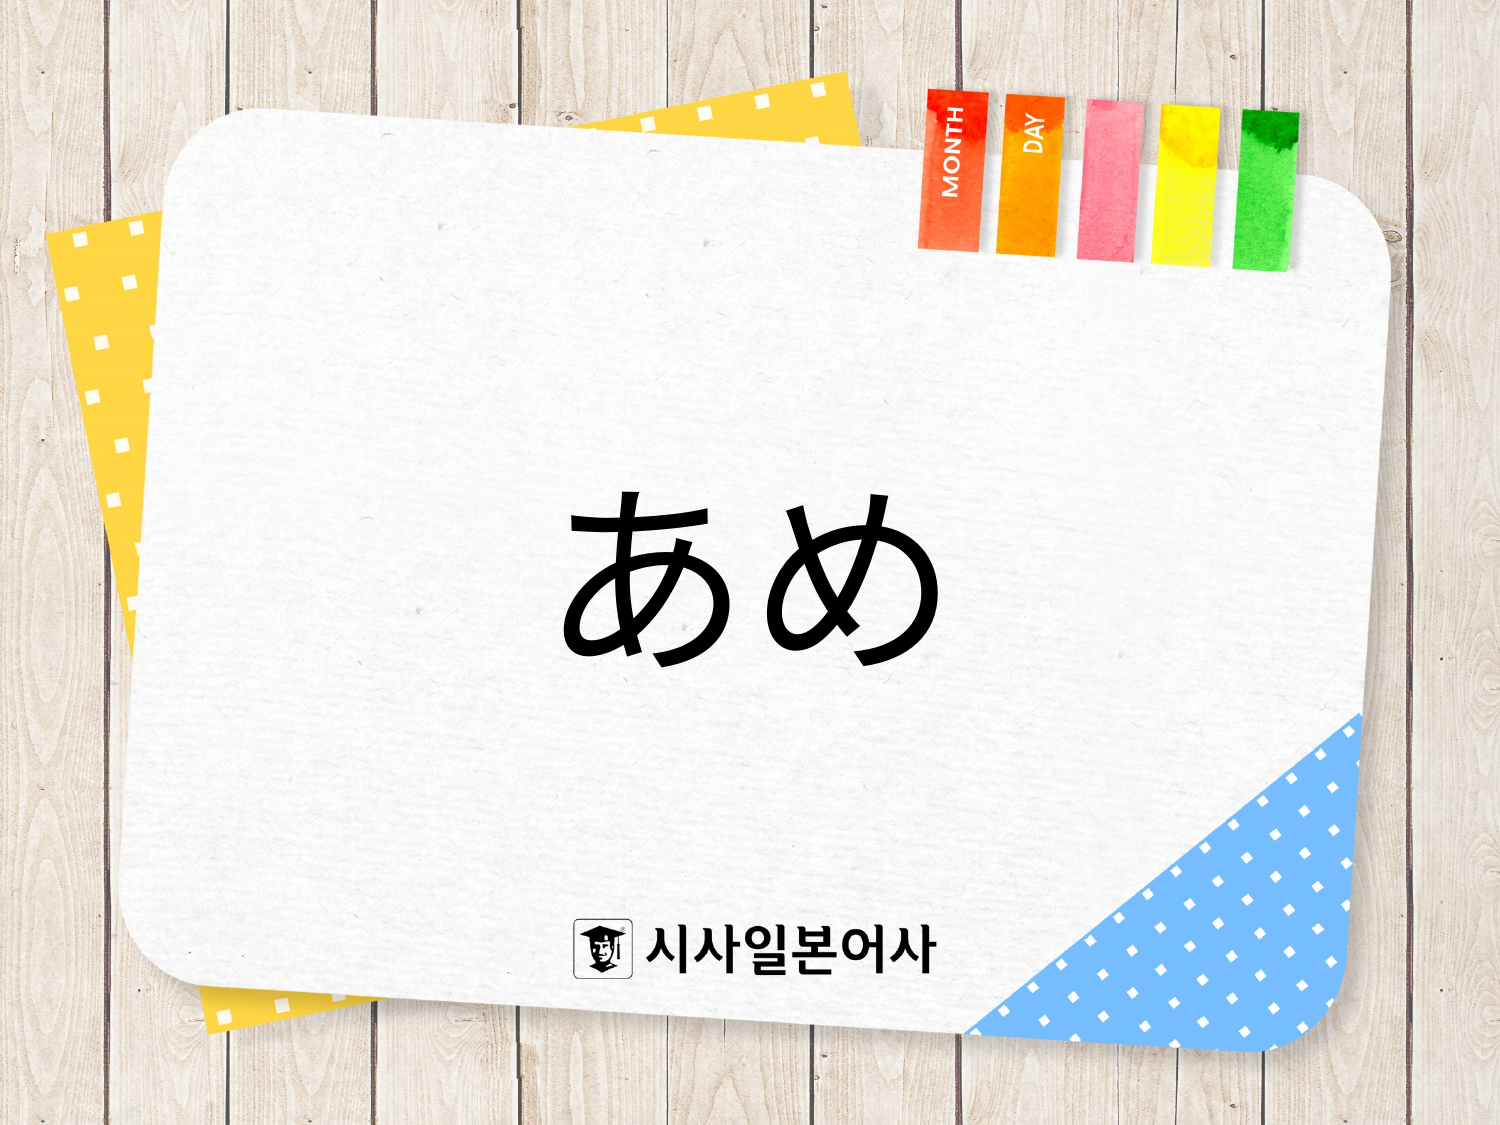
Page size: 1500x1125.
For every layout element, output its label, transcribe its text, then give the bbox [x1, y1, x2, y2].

title あめ [75, 338, 1425, 811]
picture [0, 0, 1500, 1125]
